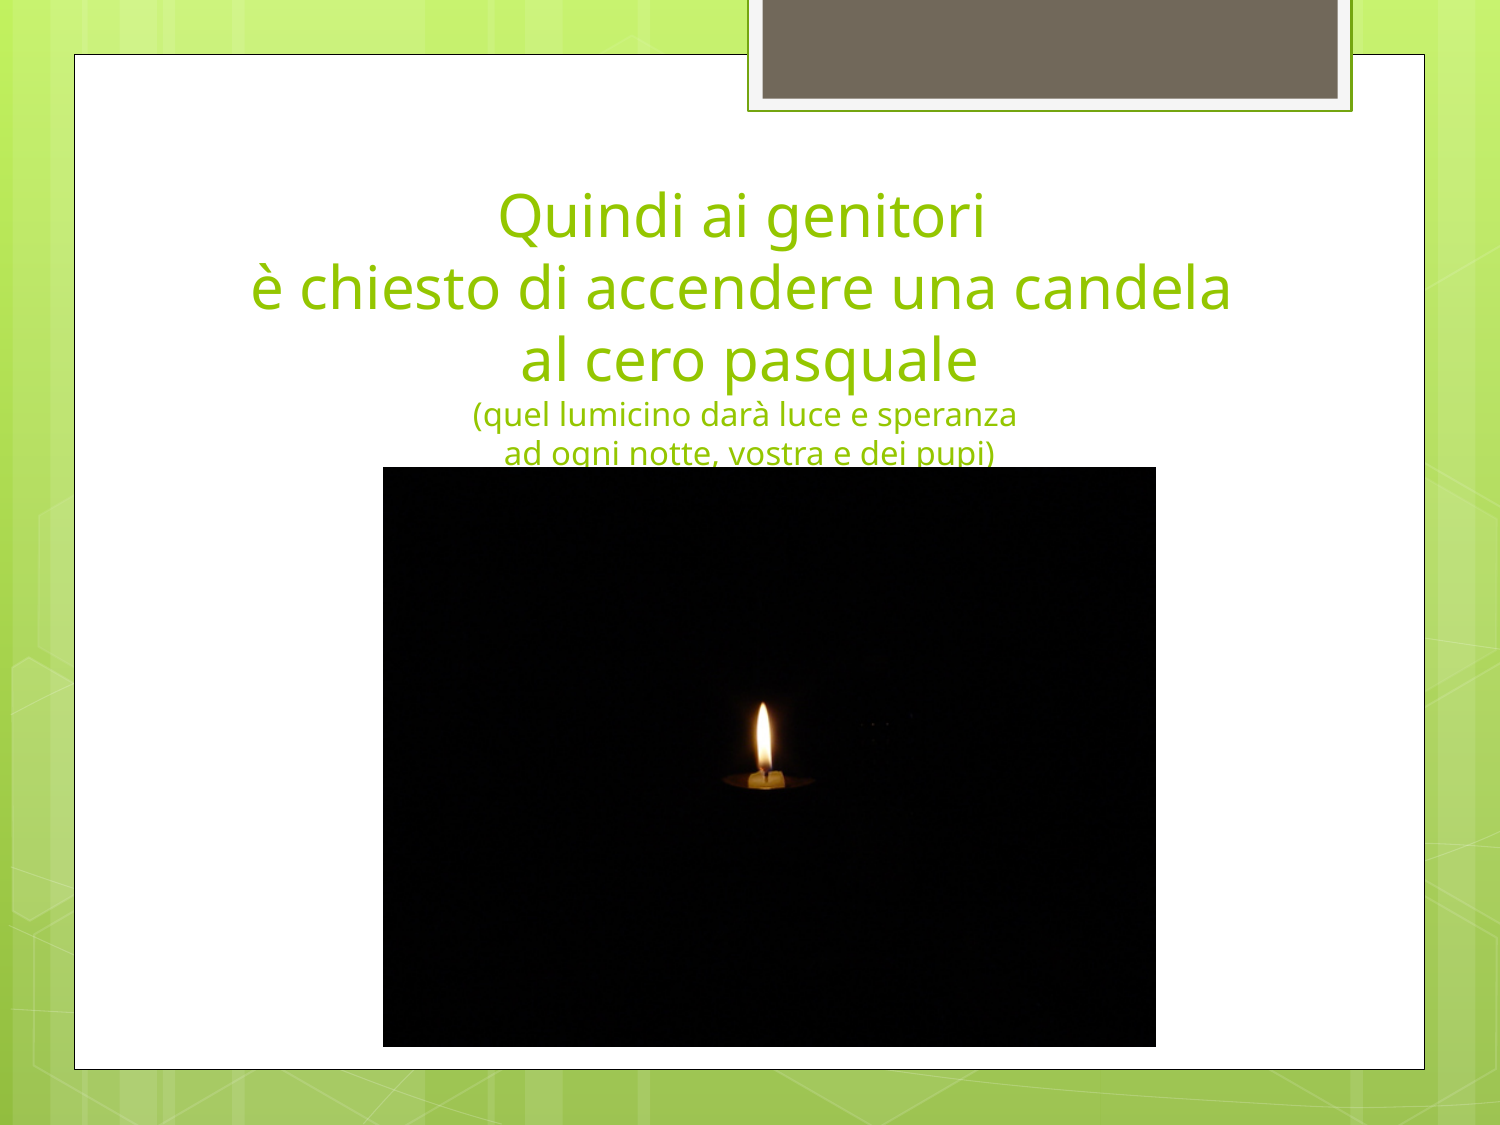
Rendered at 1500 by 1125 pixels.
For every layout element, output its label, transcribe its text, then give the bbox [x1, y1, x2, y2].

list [383, 467, 1156, 1048]
title Quindi ai genitori è chiesto di accendere una candela al cero pasquale (quel lumicino darà luce e speranza ad ogni notte, vostra e dei pupi) [0, 168, 1500, 480]
